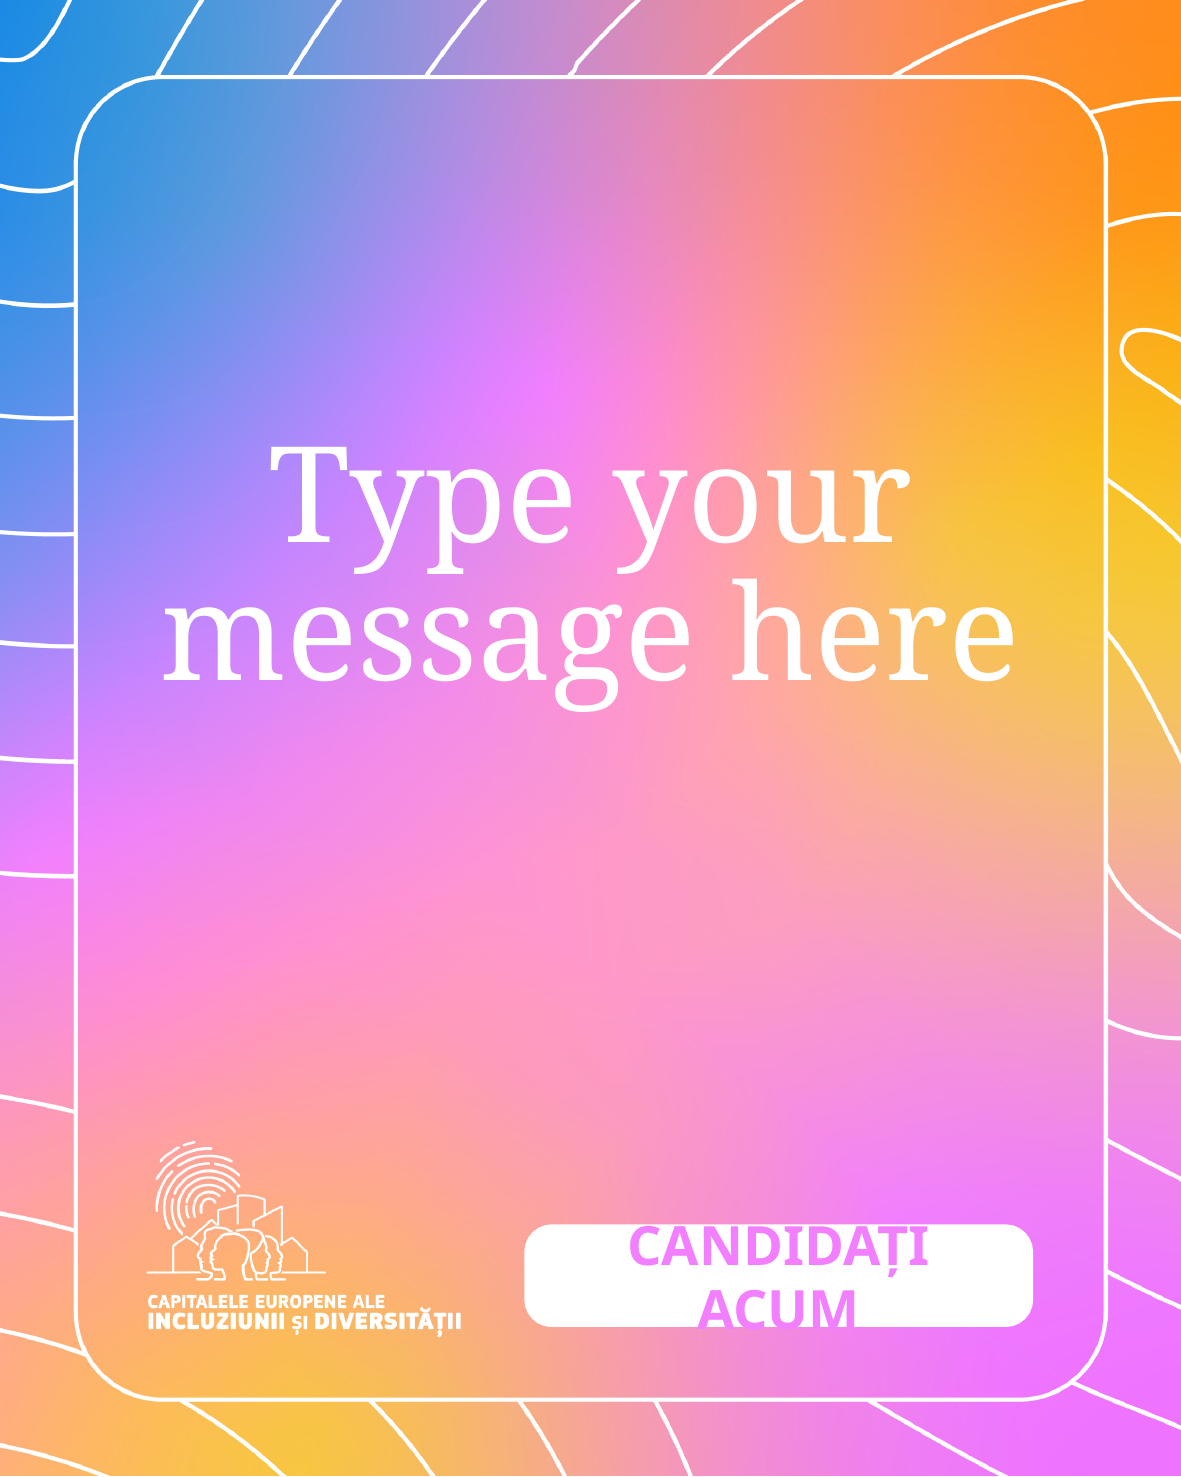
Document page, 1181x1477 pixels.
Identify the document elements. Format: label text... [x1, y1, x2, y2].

title Type your message here [88, 161, 1093, 977]
text_box CANDIDAȚI ACUM [538, 1238, 1020, 1313]
picture [0, 0, 1181, 1476]
